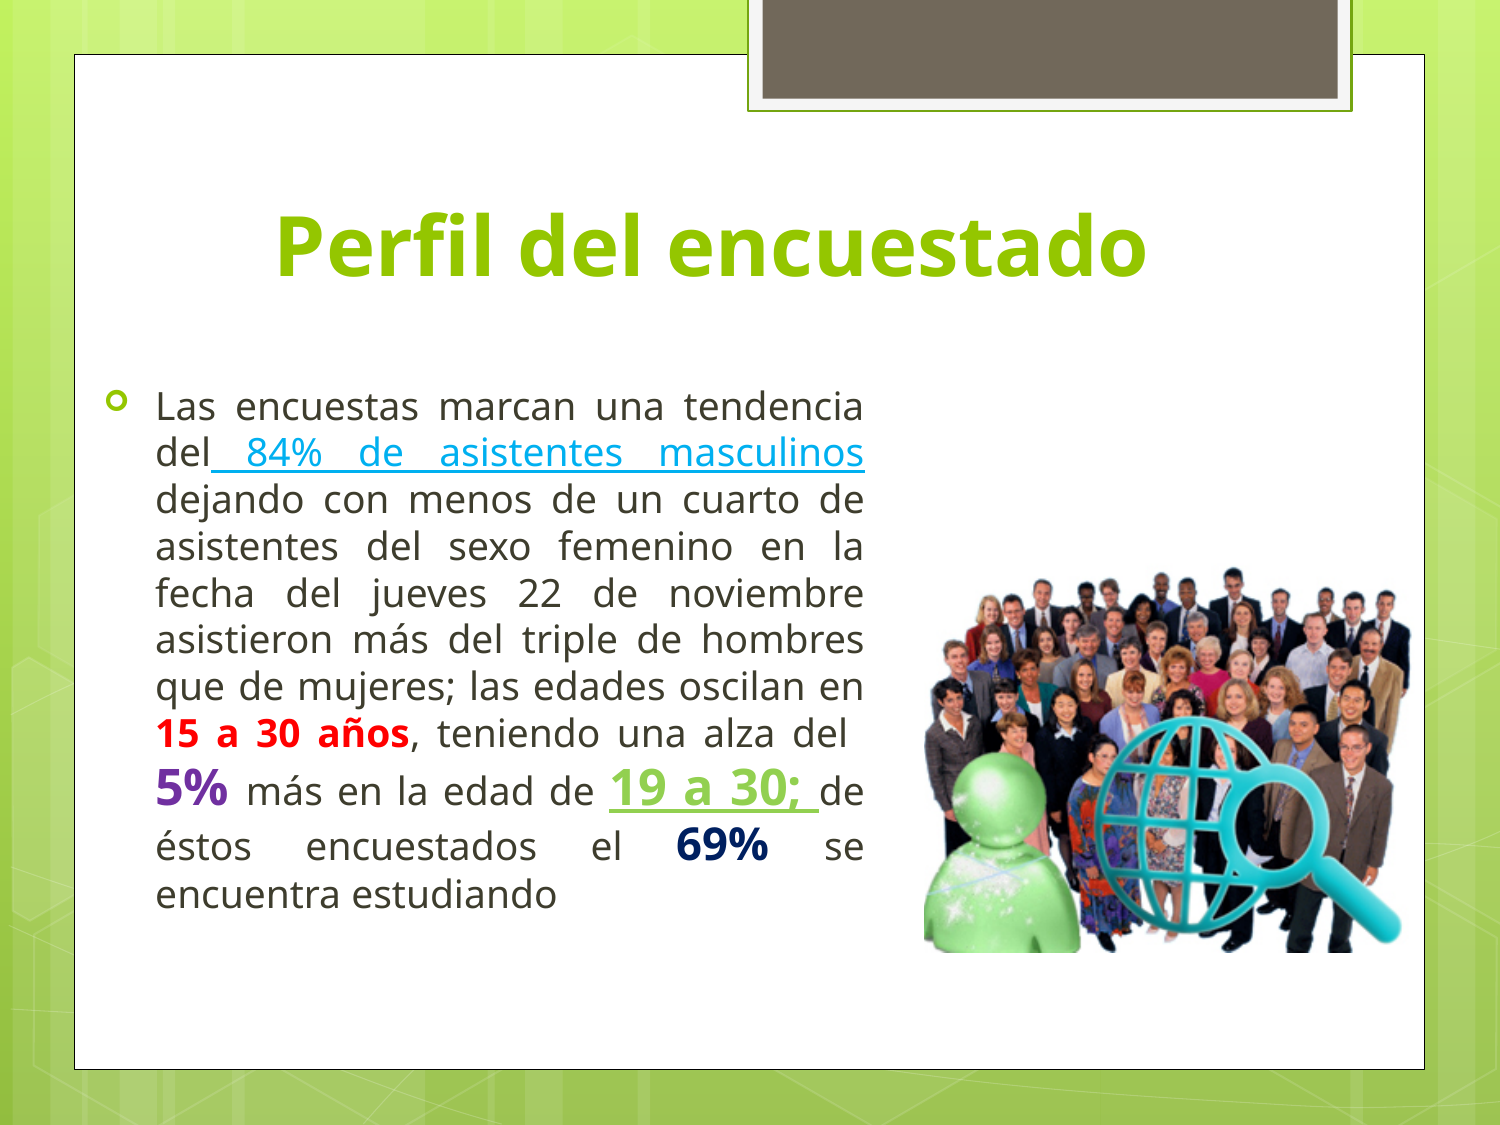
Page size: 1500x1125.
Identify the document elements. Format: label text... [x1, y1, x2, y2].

list Las encuestas marcan una tendencia del 84% de asistentes masculinos dejando con menos de un cuarto de asistentes del sexo femenino en la fecha del jueves 22 de noviembre asistieron más del triple de hombres que de mujeres; las edades oscilan en 15 a 30 años, teniendo una alza del 5% más en la edad de 19 a 30; de éstos encuestados el 69% se encuentra estudiando [88, 373, 880, 933]
picture [923, 538, 1415, 953]
title Perfil del encuestado [135, 113, 1289, 302]
